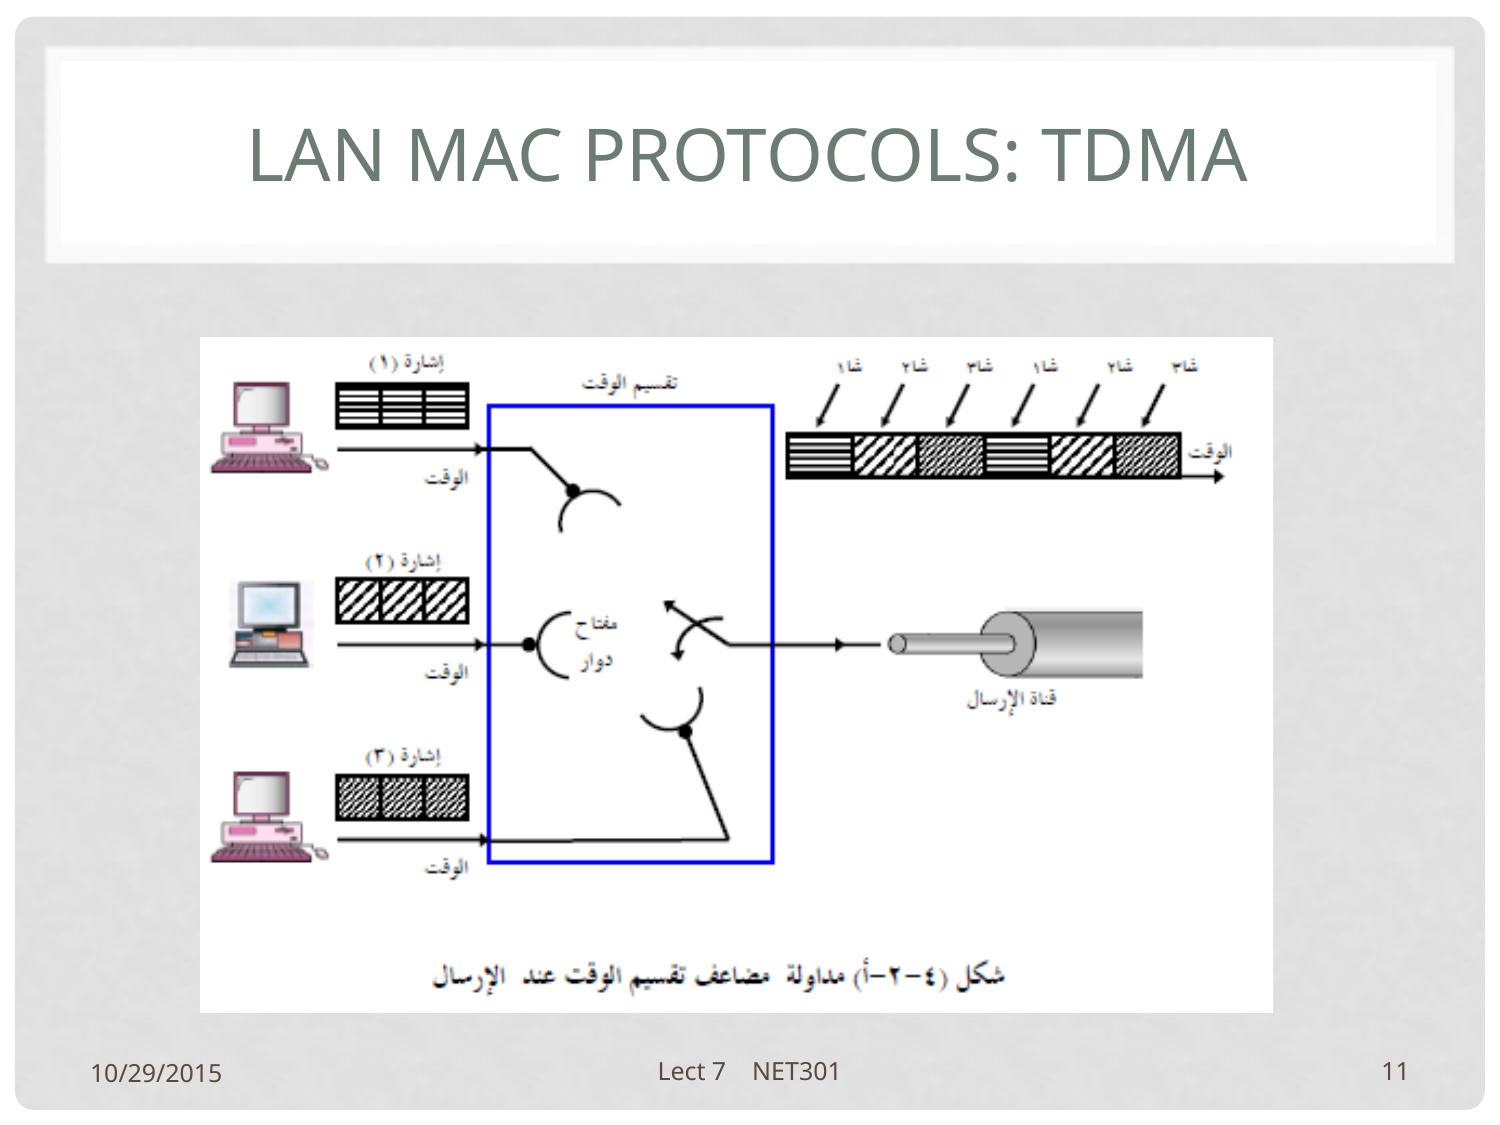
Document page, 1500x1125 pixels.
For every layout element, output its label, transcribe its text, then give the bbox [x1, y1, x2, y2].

title LAN MAC protocols: TDMA [69, 66, 1425, 238]
slide_number 11 [1074, 1042, 1425, 1103]
footer Lect 7 NET301 [512, 1042, 988, 1103]
picture [199, 337, 1274, 1013]
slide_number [75, 1042, 425, 1103]
